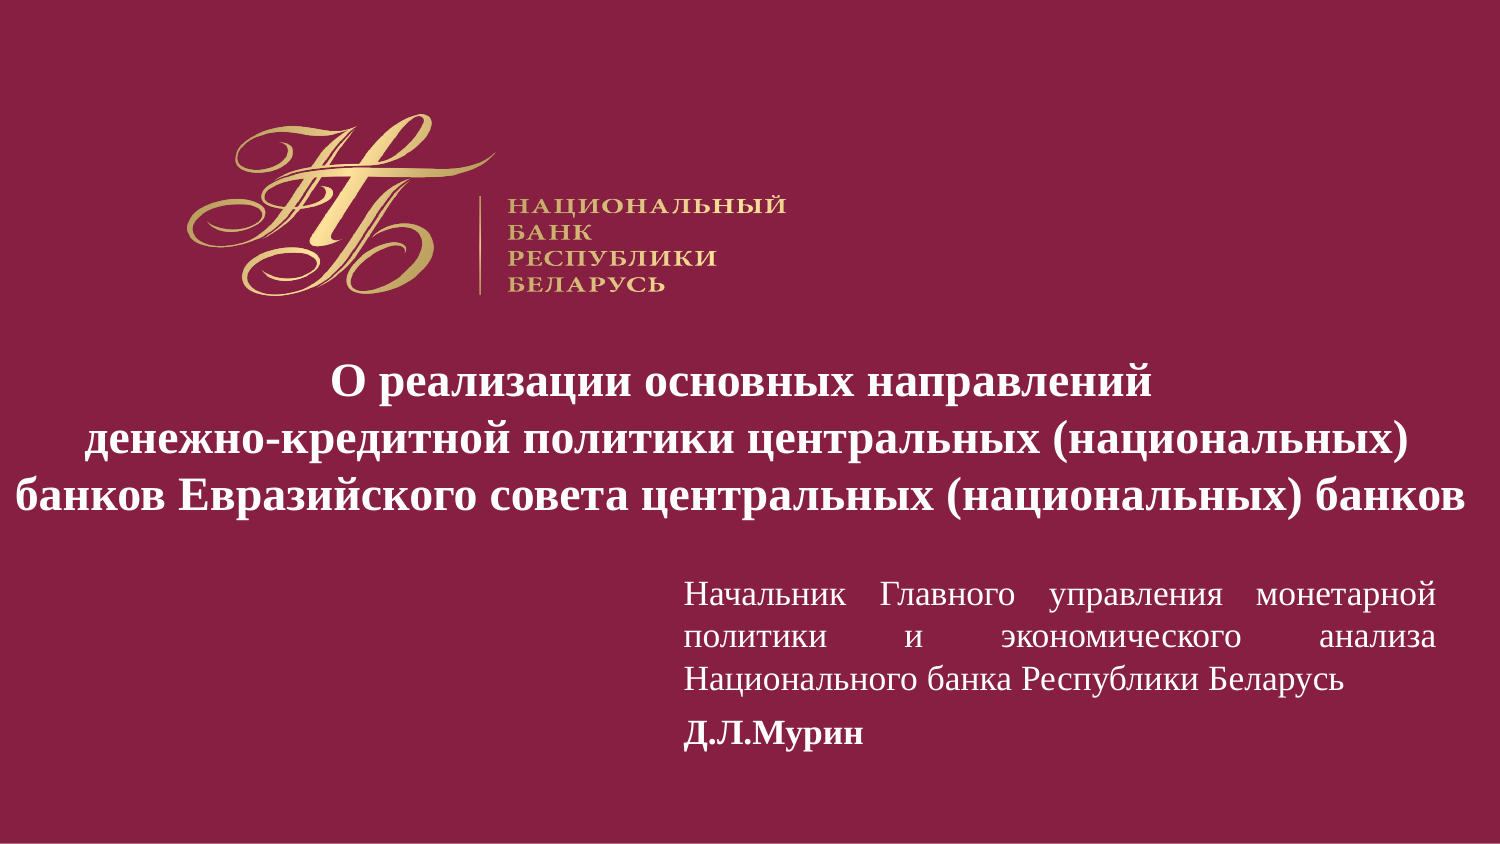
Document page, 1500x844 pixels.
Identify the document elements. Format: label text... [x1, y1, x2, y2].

text_box Начальник Главного управления монетарной политики и экономического анализа Национального банка Республики Беларусь Д.Л.Мурин [668, 562, 1452, 760]
picture [187, 114, 786, 296]
text_box О реализации основных направлений денежно-кредитной политики центральных (национальных) банков Евразийского совета центральных (национальных) банков [0, 340, 1498, 528]
